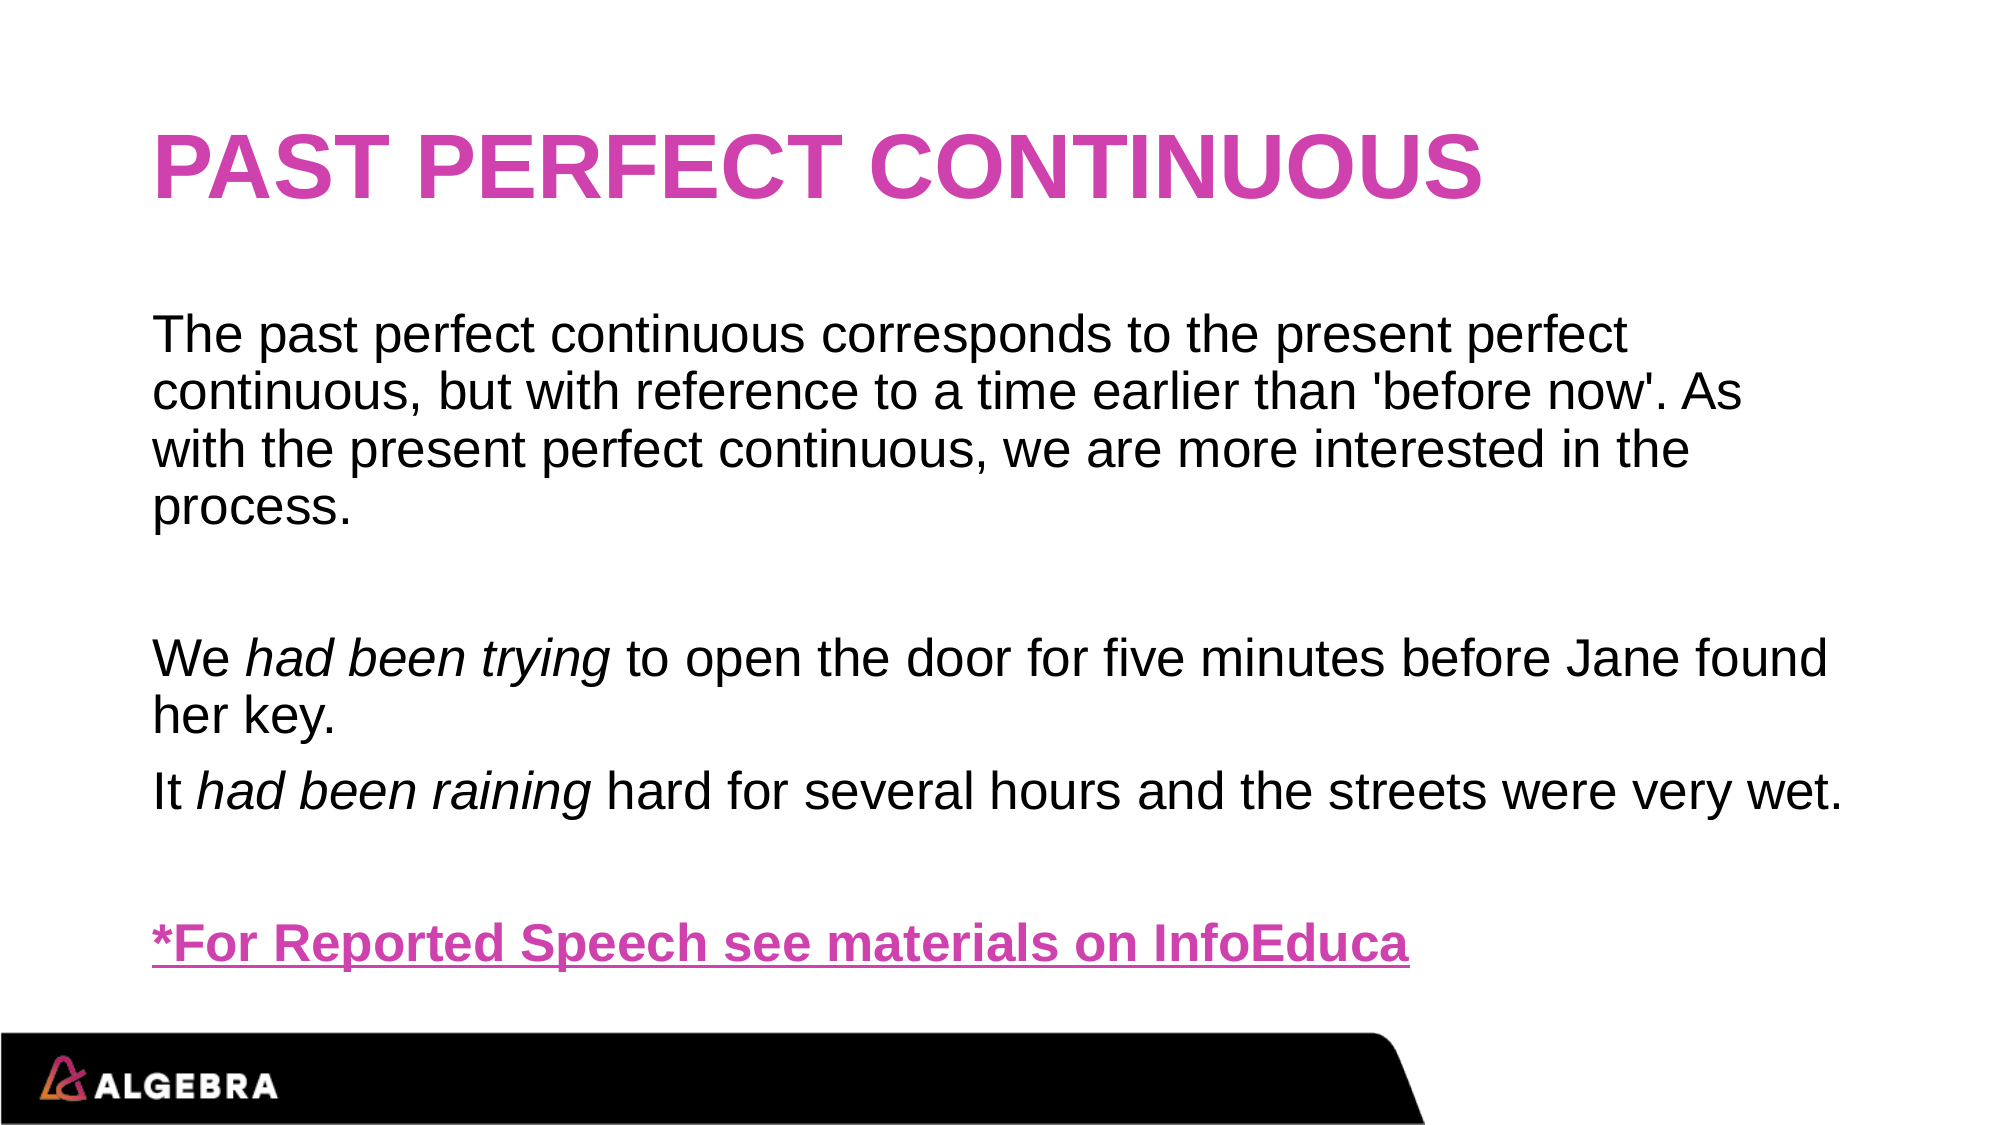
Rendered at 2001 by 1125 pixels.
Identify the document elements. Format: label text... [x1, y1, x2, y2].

list The past perfect continuous corresponds to the present perfect continuous, but with reference to a time earlier than 'before now'. As with the present perfect continuous, we are more interested in the process. We had been trying to open the door for five minutes before Jane found her key. It had been raining hard for several hours and the streets were very wet. *For Reported Speech see materials on InfoEduca [137, 299, 1863, 1014]
title PAST PERFECT CONTINUOUS [137, 59, 1863, 278]
picture [0, 1032, 1425, 1125]
